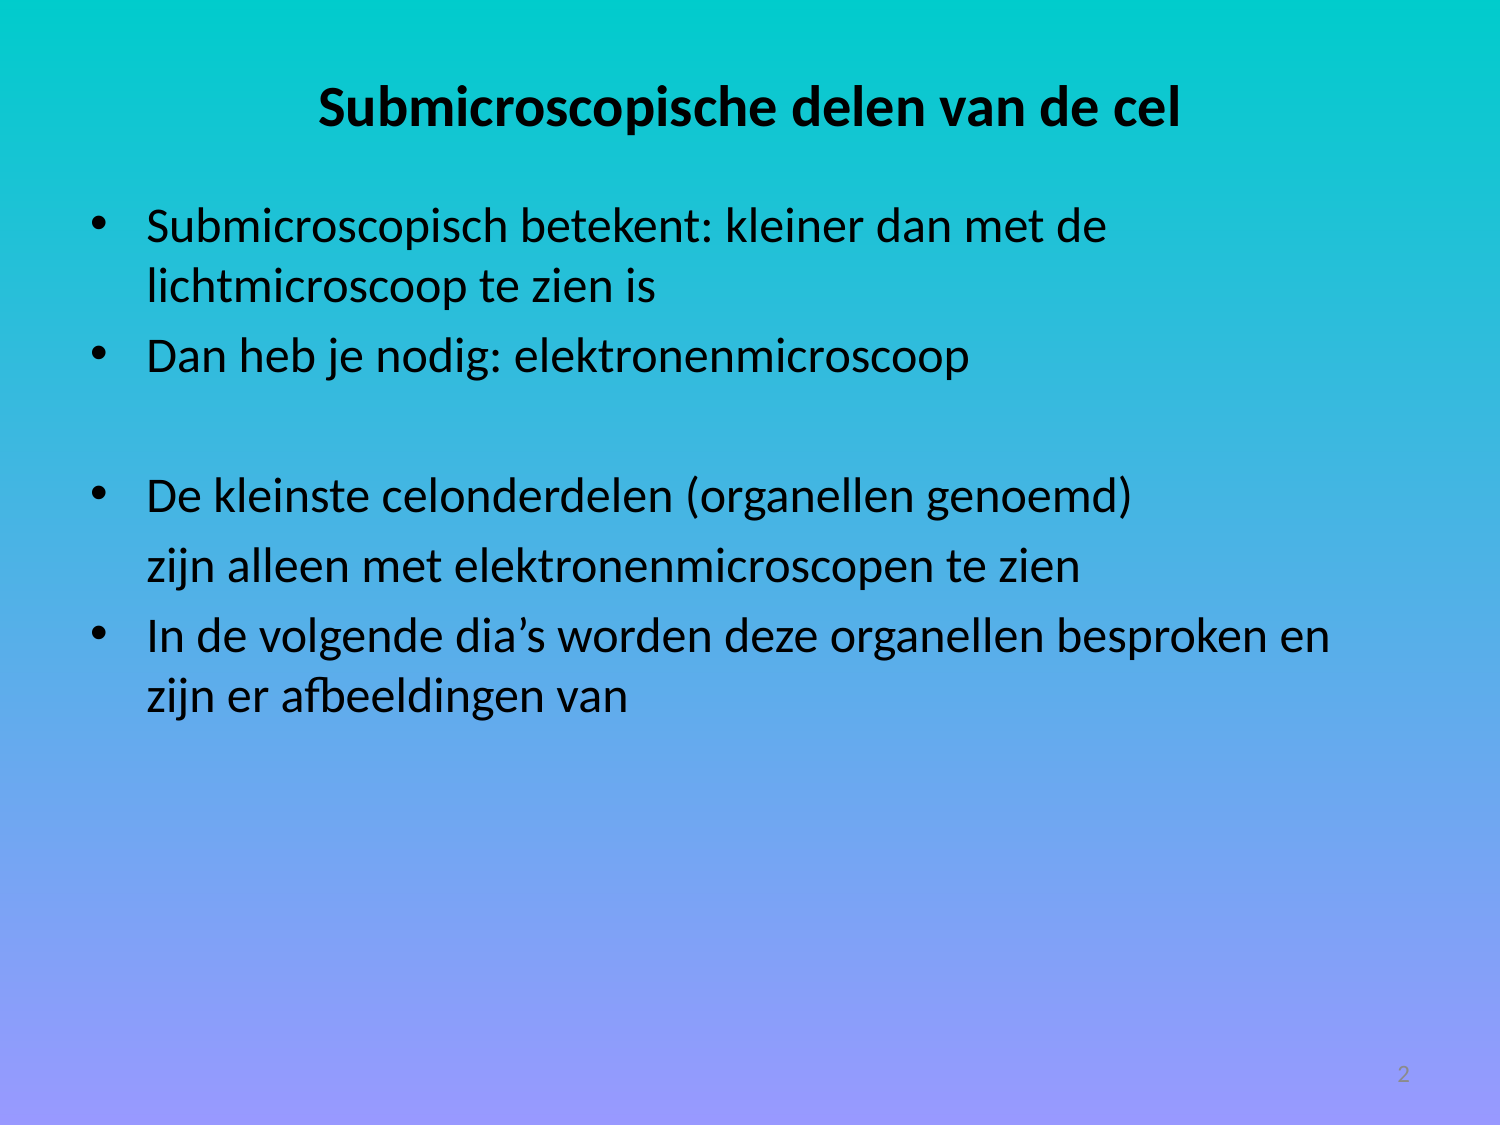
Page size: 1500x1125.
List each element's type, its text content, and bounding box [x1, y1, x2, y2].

slide_number 2 [1074, 1042, 1425, 1103]
title Submicroscopische delen van de cel [75, 45, 1425, 161]
list Submicroscopisch betekent: kleiner dan met de lichtmicroscoop te zien is Dan heb je nodig: elektronenmicroscoop De kleinste celonderdelen (organellen genoemd) zijn alleen met elektronenmicroscopen te zien In de volgende dia’s worden deze organellen besproken en zijn er afbeeldingen van [75, 184, 1425, 1047]
